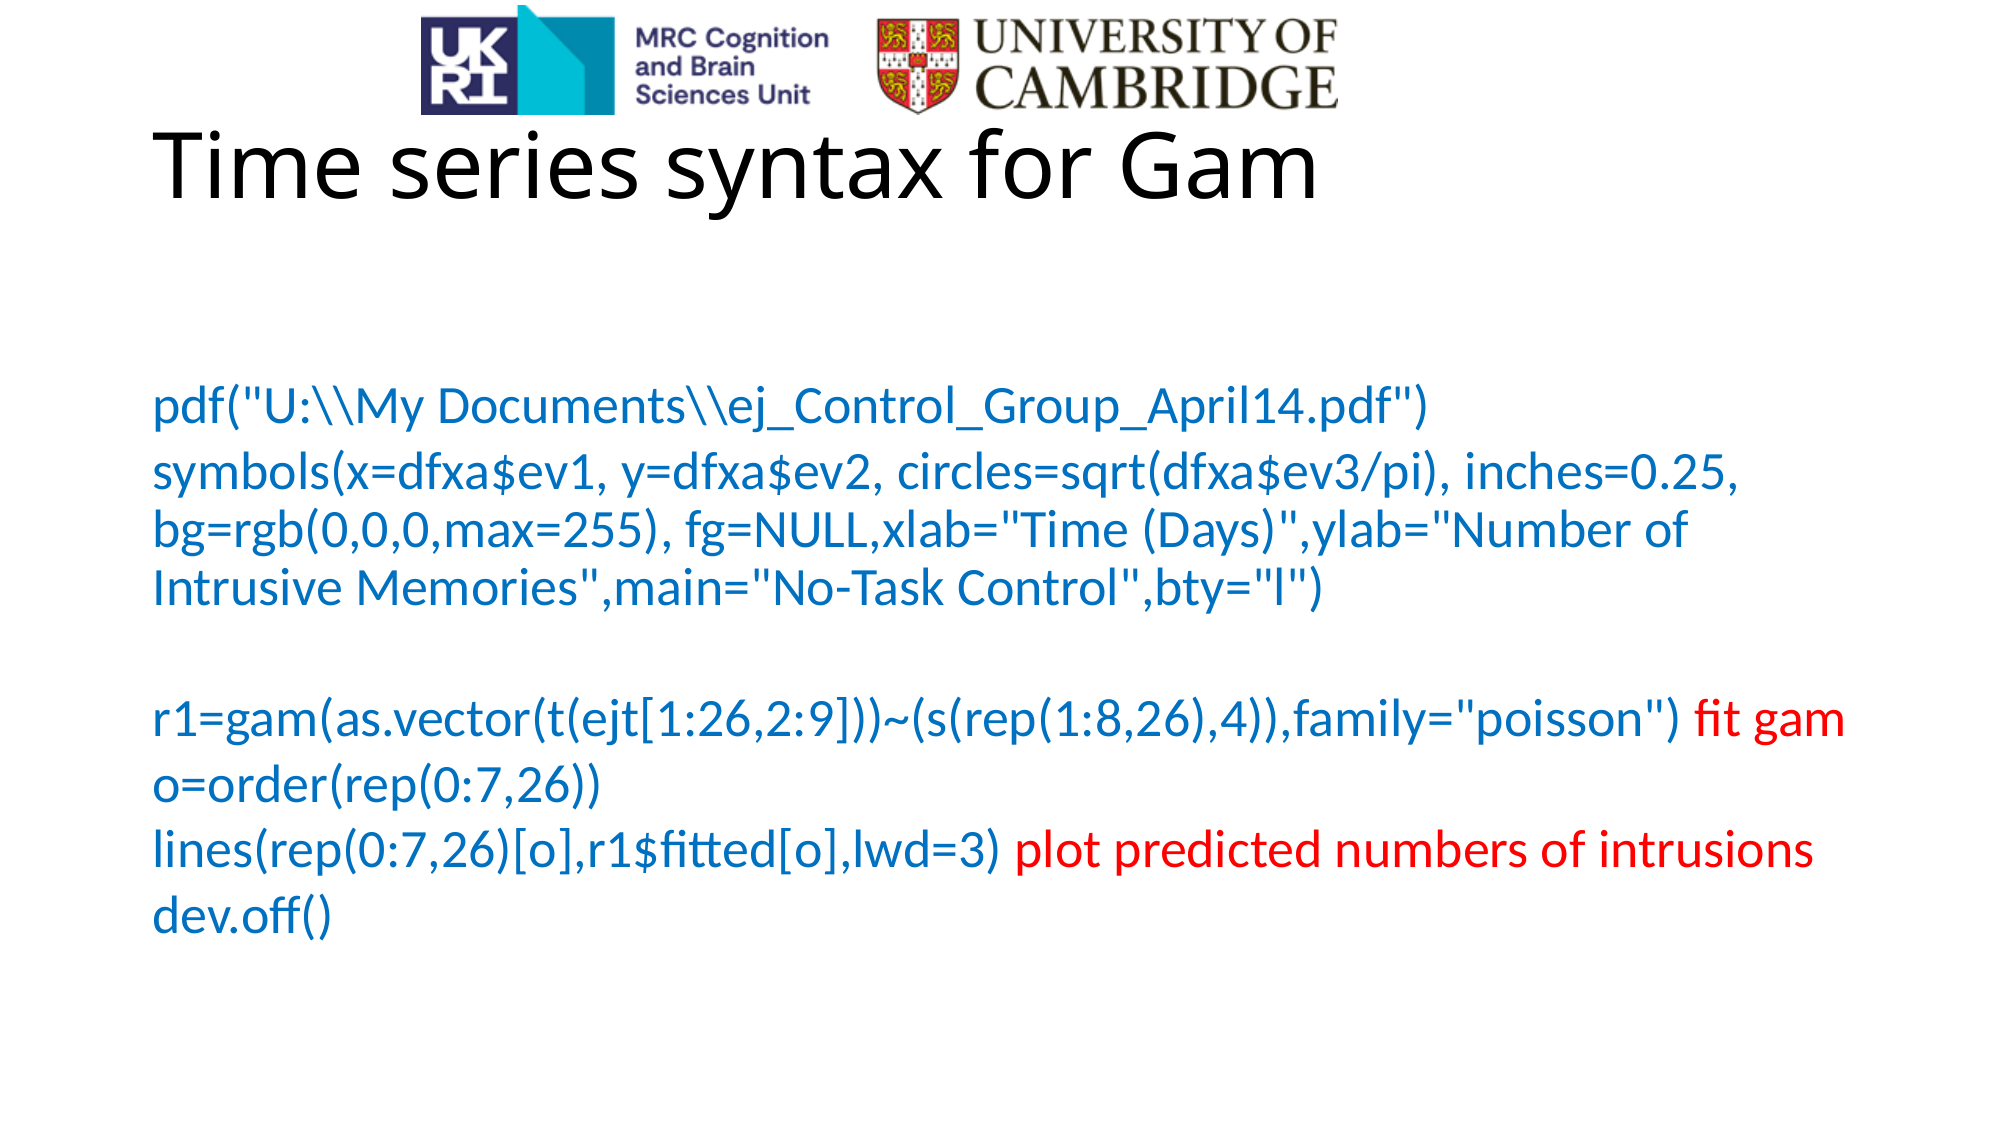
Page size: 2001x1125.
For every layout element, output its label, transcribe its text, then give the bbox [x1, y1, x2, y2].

title Time series syntax for Gam [137, 59, 1863, 278]
list pdf("U:\\My Documents\\ej_Control_Group_April14.pdf") symbols(x=dfxa$ev1, y=dfxa$ev2, circles=sqrt(dfxa$ev3/pi), inches=0.25, bg=rgb(0,0,0,max=255), fg=NULL,xlab="Time (Days)",ylab="Number of Intrusive Memories",main="No-Task Control",bty="l") r1=gam(as.vector(t(ejt[1:26,2:9]))~(s(rep(1:8,26),4)),family="poisson") fit gam o=order(rep(0:7,26)) lines(rep(0:7,26)[o],r1$fitted[o],lwd=3) plot predicted numbers of intrusions dev.off() [137, 299, 1863, 1014]
picture [421, 5, 1338, 59]
